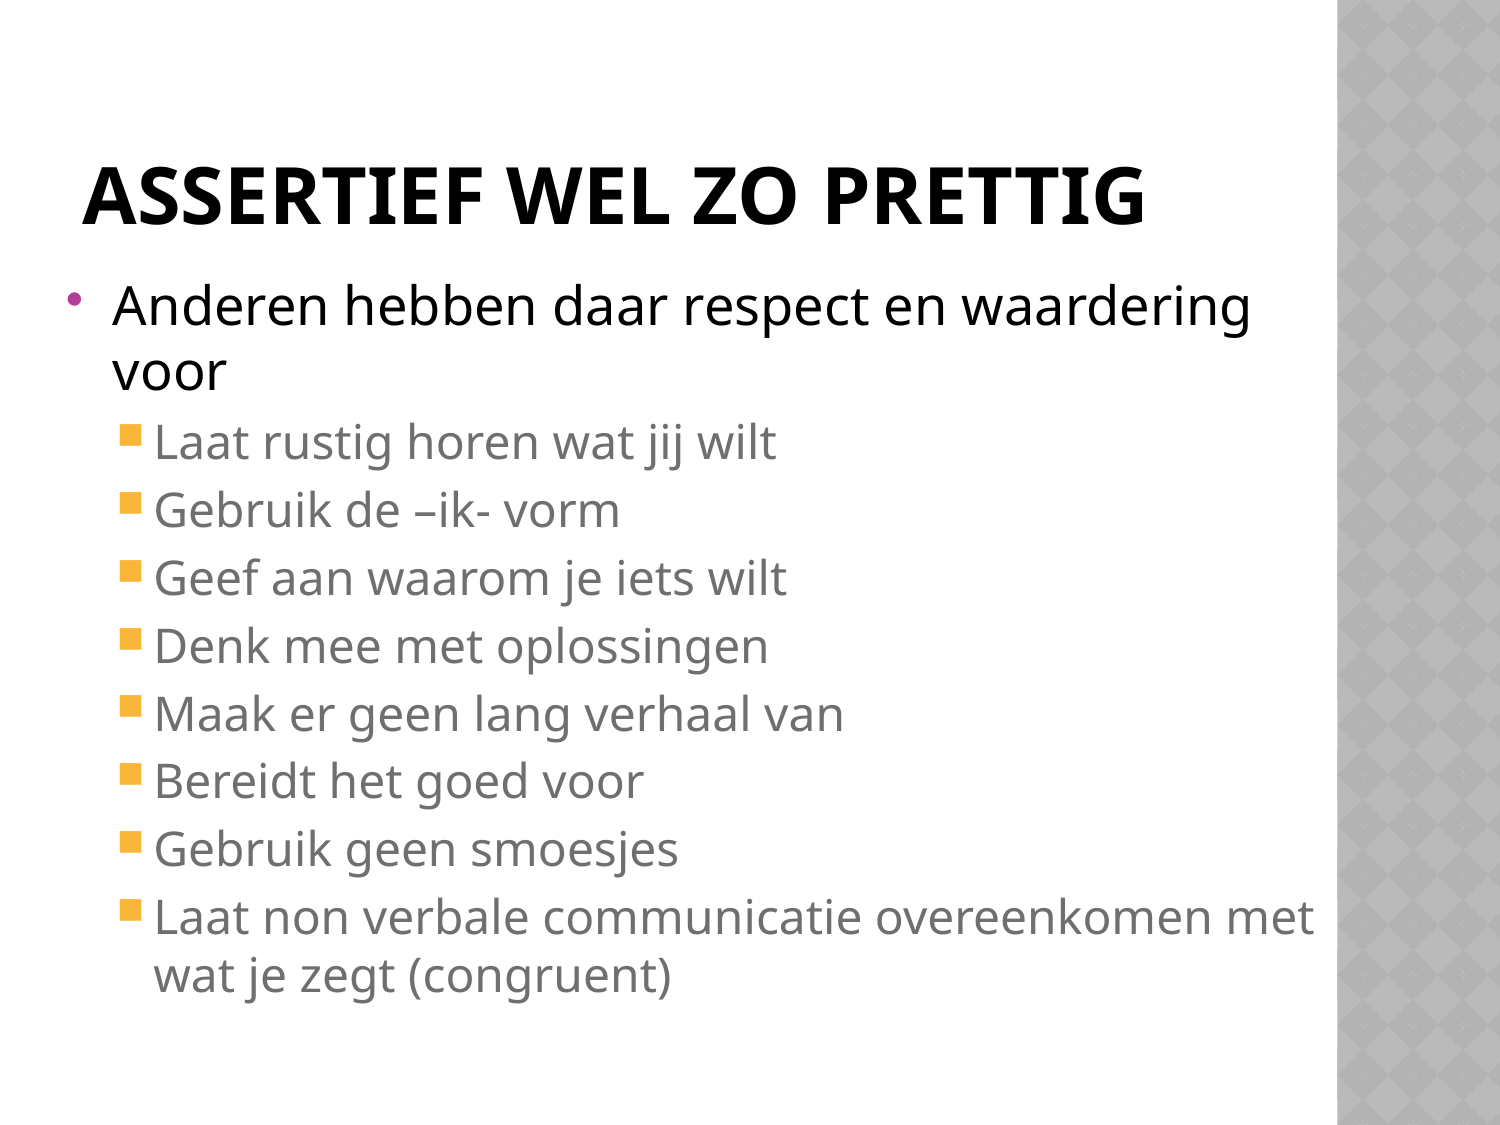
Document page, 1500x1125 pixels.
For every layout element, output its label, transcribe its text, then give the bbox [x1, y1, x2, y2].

title Assertief wel zo prettig [75, 52, 1263, 240]
list Anderen hebben daar respect en waardering voor Laat rustig horen wat jij wilt Gebruik de –ik- vorm Geef aan waarom je iets wilt Denk mee met oplossingen Maak er geen lang verhaal van Bereidt het goed voor Gebruik geen smoesjes Laat non verbale communicatie overeenkomen met wat je zegt (congruent) [53, 264, 1355, 1059]
